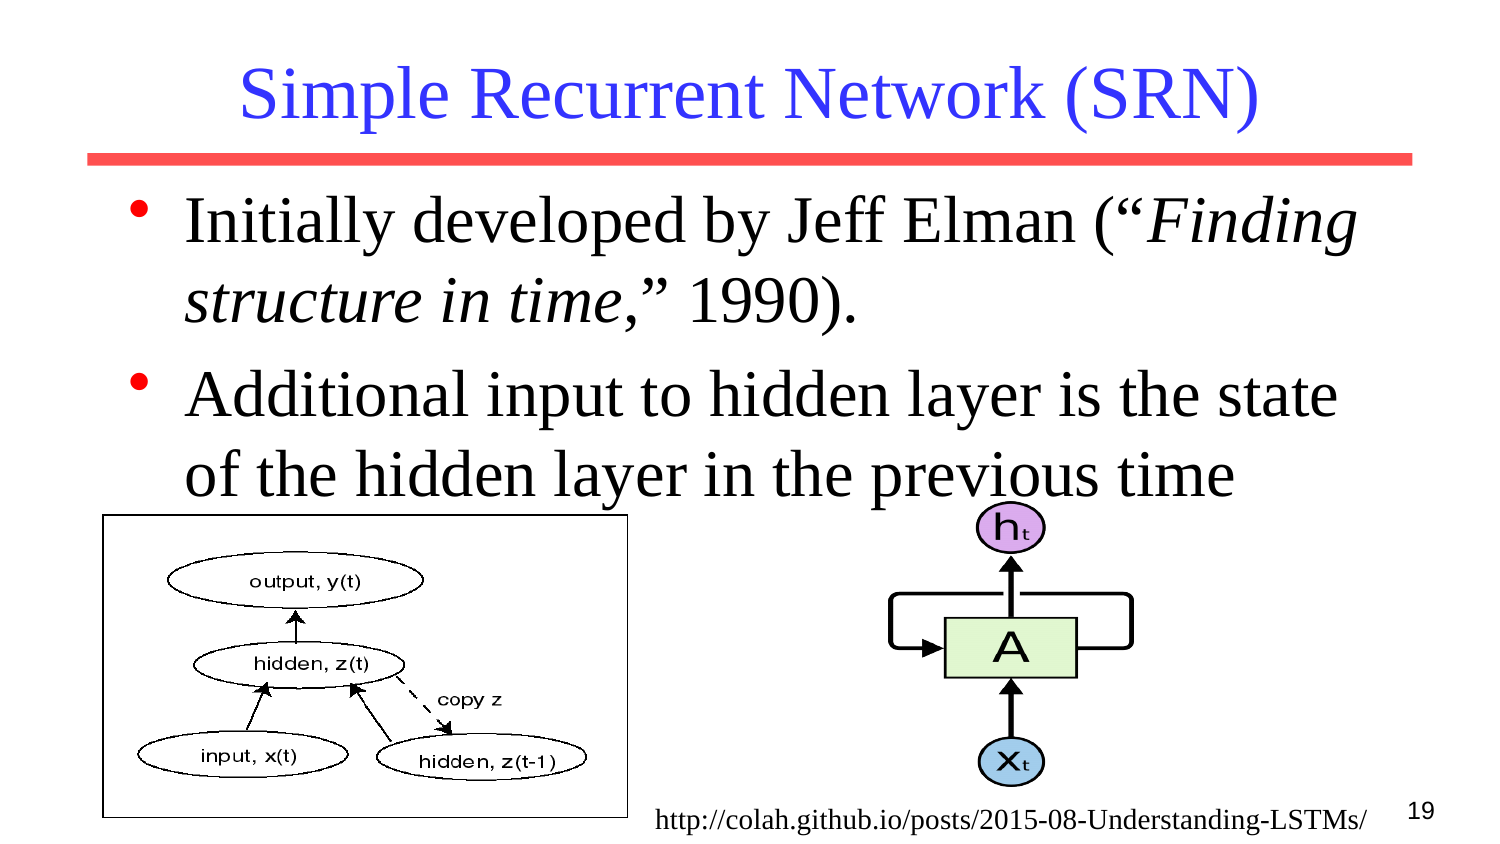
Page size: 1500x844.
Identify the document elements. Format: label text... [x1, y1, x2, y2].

slide_number 19 [1137, 787, 1451, 844]
picture [887, 501, 1134, 787]
list Initially developed by Jeff Elman (“Finding structure in time,” 1990). Additional input to hidden layer is the state of the hidden layer in the previous time step. [112, 168, 1389, 506]
picture [102, 514, 628, 819]
title Simple Recurrent Network (SRN) [112, 27, 1388, 151]
text_box http://colah.github.io/posts/2015-08-Understanding-LSTMs/ [640, 793, 1384, 843]
